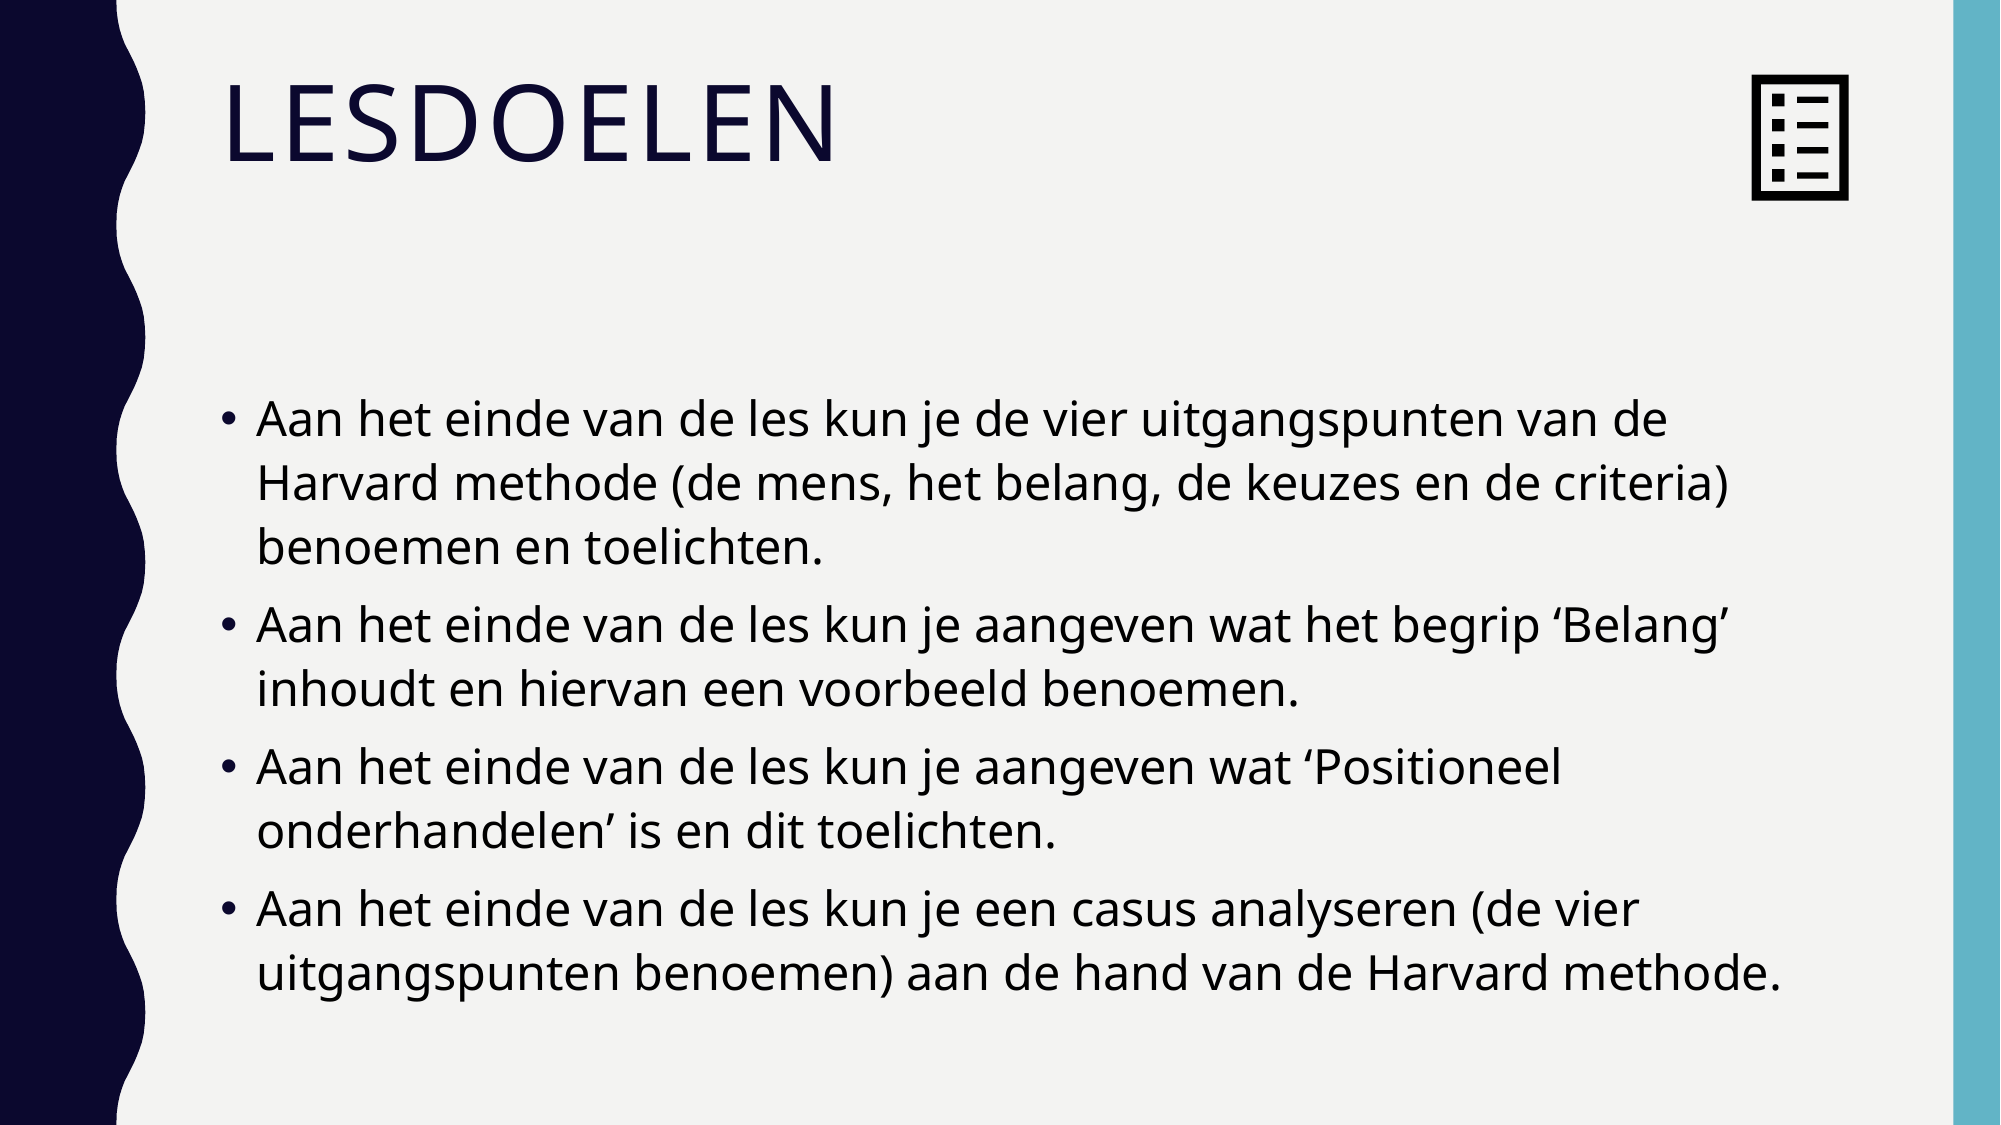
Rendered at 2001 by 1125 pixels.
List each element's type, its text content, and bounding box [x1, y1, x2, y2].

text_box Aan het einde van de les kun je de vier uitgangspunten van de Harvard methode (de mens, het belang, de keuzes en de criteria) benoemen en toelichten. Aan het einde van de les kun je aangeven wat het begrip ‘Belang’ inhoudt en hiervan een voorbeeld benoemen. Aan het einde van de les kun je aangeven wat ‘Positioneel onderhandelen’ is en dit toelichten. Aan het einde van de les kun je een casus analyseren (de vier uitgangspunten benoemen) aan de hand van de Harvard methode. [205, 375, 1875, 1012]
title lesdoelen [205, 62, 1875, 308]
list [1724, 62, 1875, 213]
